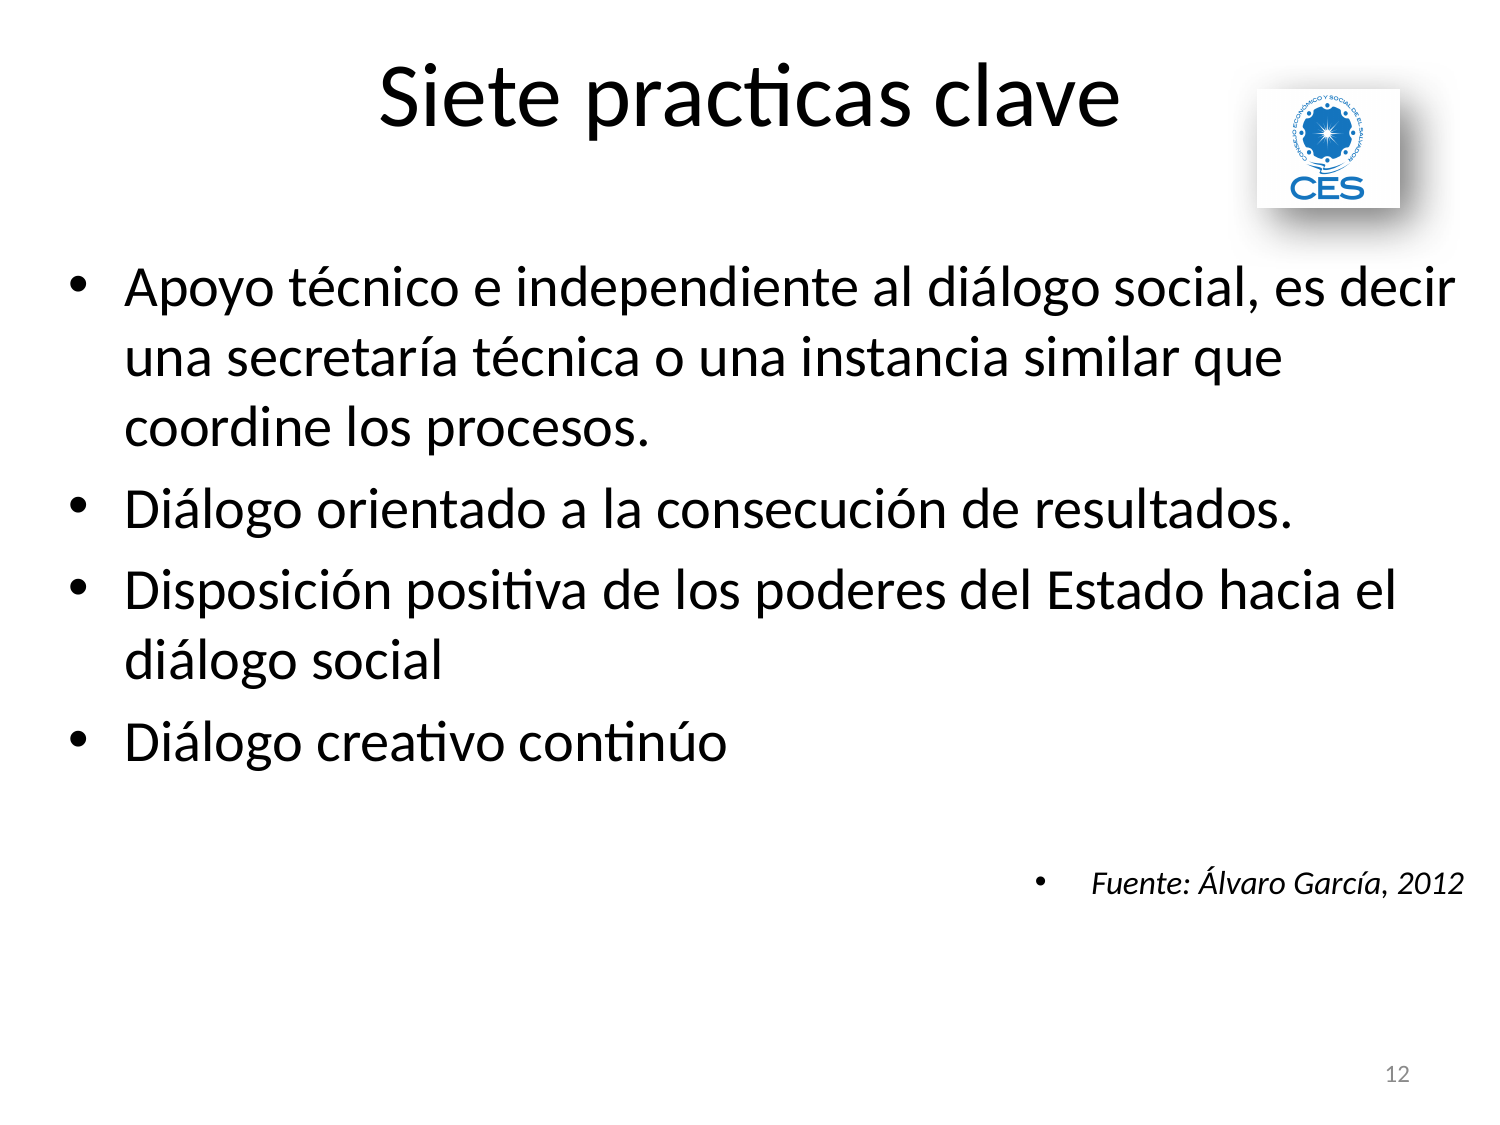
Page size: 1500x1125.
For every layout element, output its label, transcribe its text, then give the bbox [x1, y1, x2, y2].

title Siete practicas clave [76, 7, 1425, 149]
list Apoyo técnico e independiente al diálogo social, es decir una secretaría técnica o una instancia similar que coordine los procesos. Diálogo orientado a la consecución de resultados. Disposición positiva de los poderes del Estado hacia el diálogo social Diálogo creativo continúo Fuente: Álvaro García, 2012 [53, 149, 1480, 976]
picture [1257, 89, 1400, 209]
slide_number 12 [1074, 1042, 1425, 1103]
